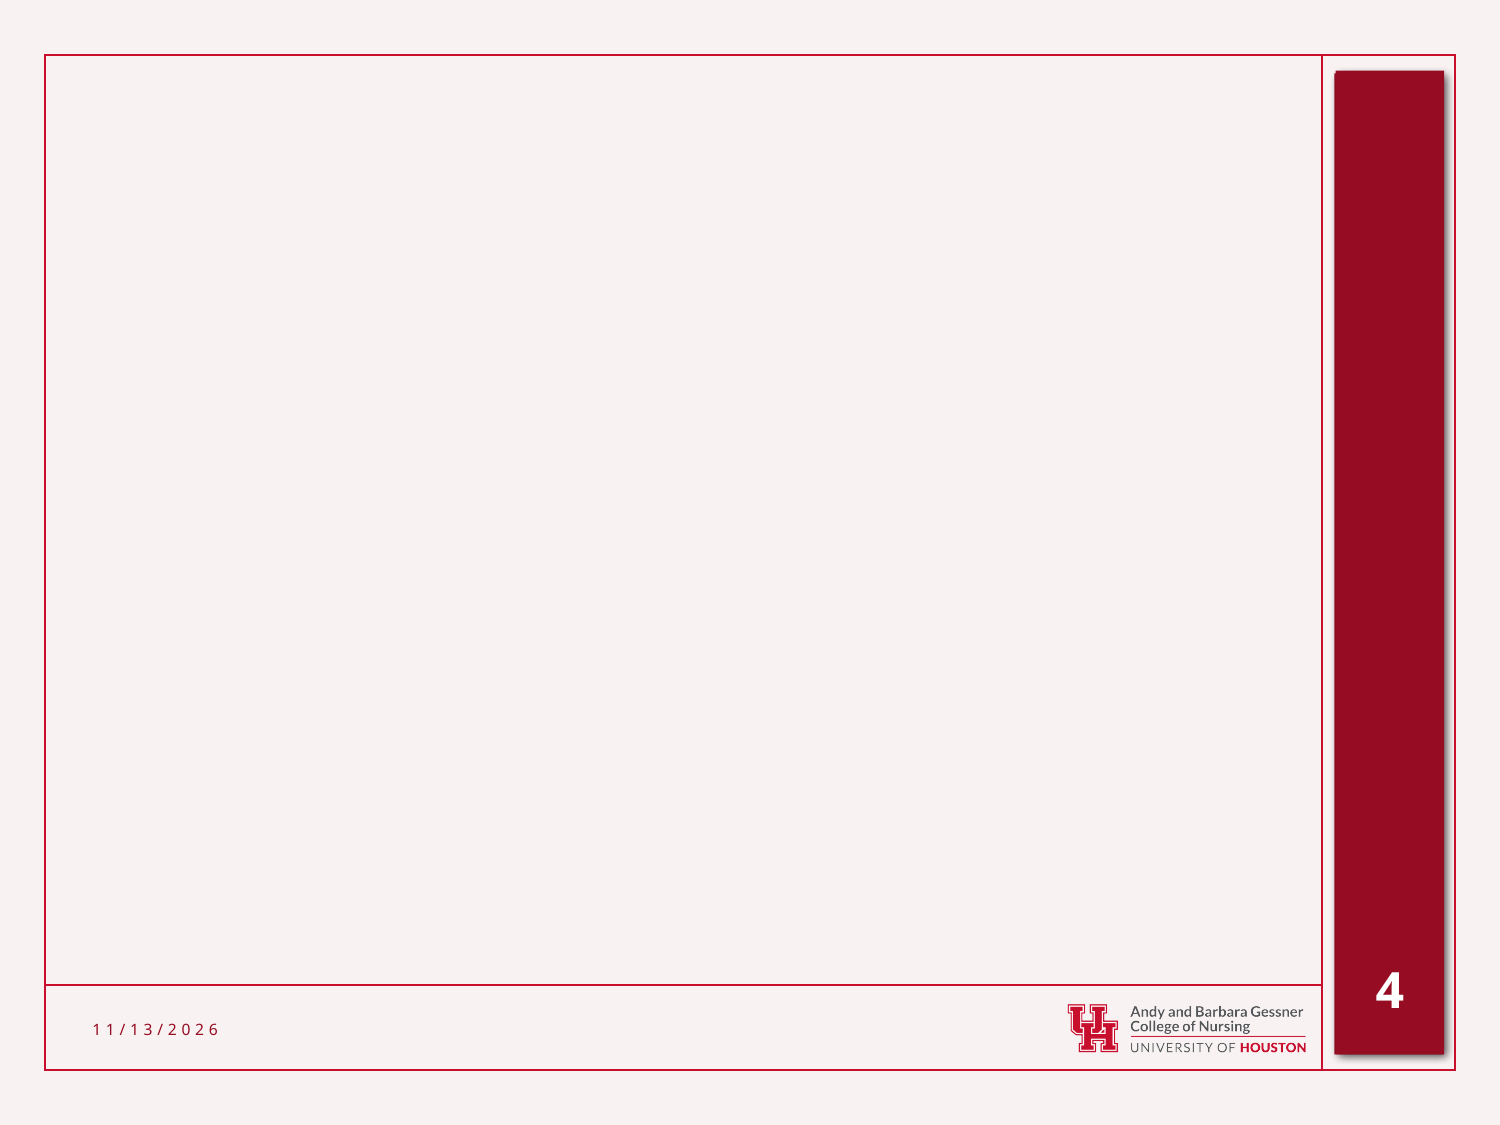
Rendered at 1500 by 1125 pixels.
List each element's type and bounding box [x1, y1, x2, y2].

slide_number [77, 1007, 466, 1055]
picture [1063, 992, 1331, 1065]
